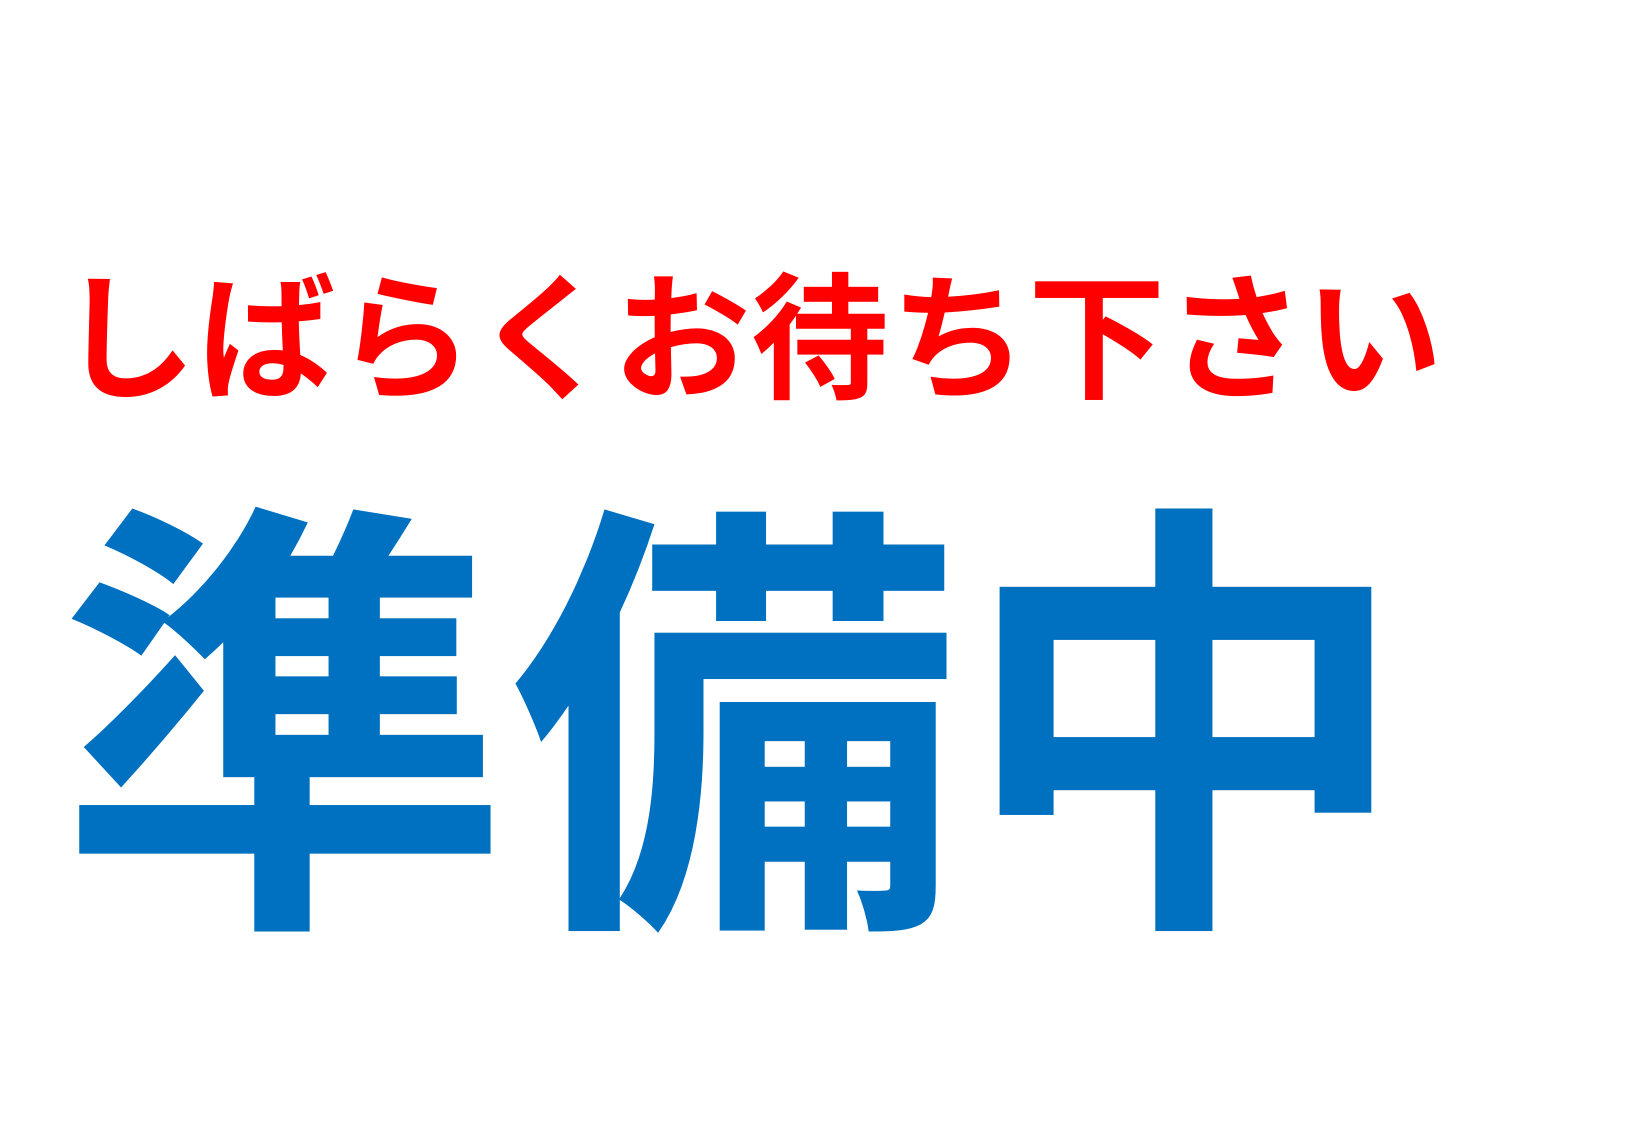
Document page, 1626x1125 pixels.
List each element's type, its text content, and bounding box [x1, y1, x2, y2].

text_box 準備中 [44, 433, 1581, 989]
text_box しばらくお待ち下さい [44, 243, 1581, 424]
